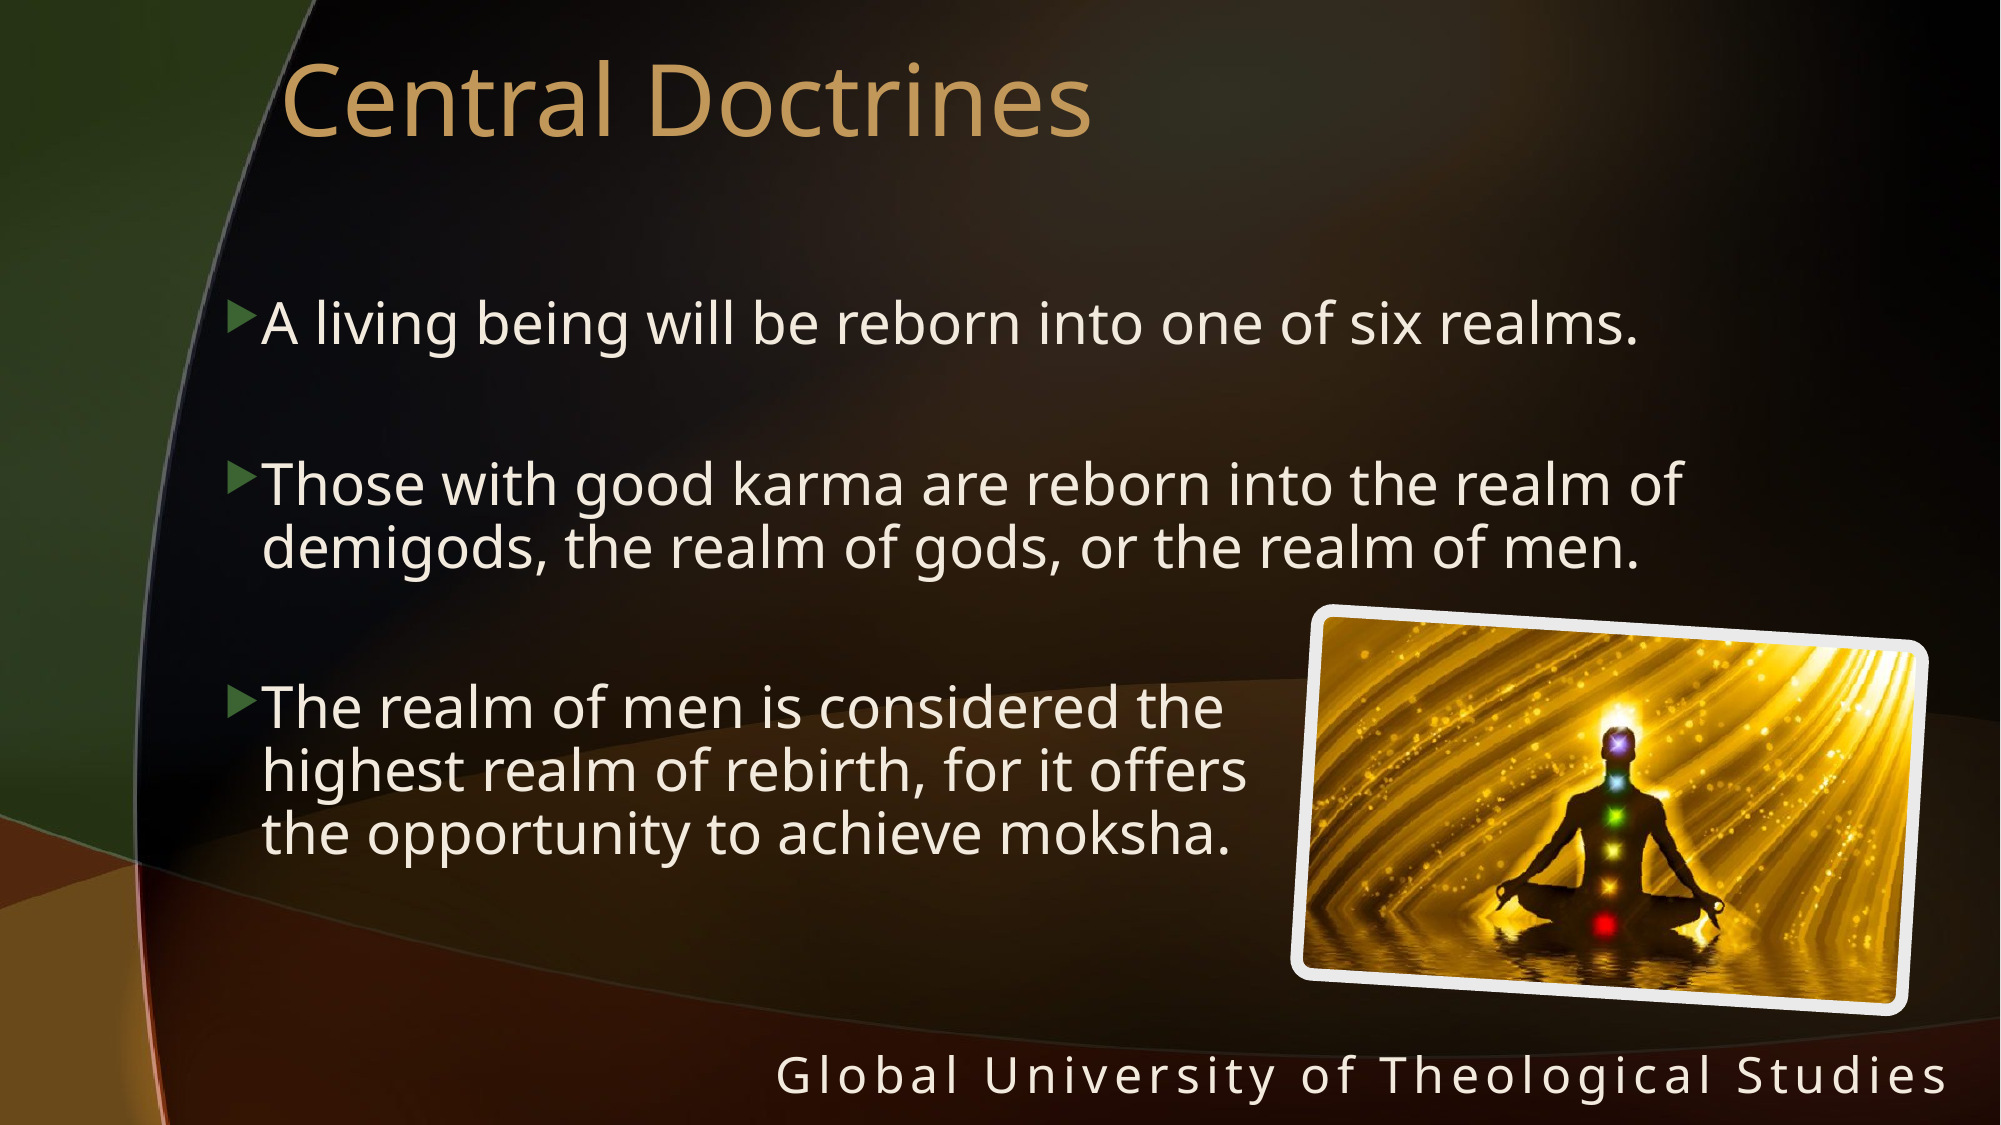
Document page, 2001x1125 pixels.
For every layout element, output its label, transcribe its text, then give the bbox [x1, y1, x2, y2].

list A living being will be reborn into one of six realms. Those with good karma are reborn into the realm of demigods, the realm of gods, or the realm of men. The realm of men is considered the highest realm of rebirth, for it offers the opportunity to achieve moksha. [208, 199, 1956, 988]
text_box Global University of Theological Studies [760, 1042, 2000, 1124]
picture [0, 0, 2001, 1125]
title Central Doctrines [264, 4, 1993, 188]
